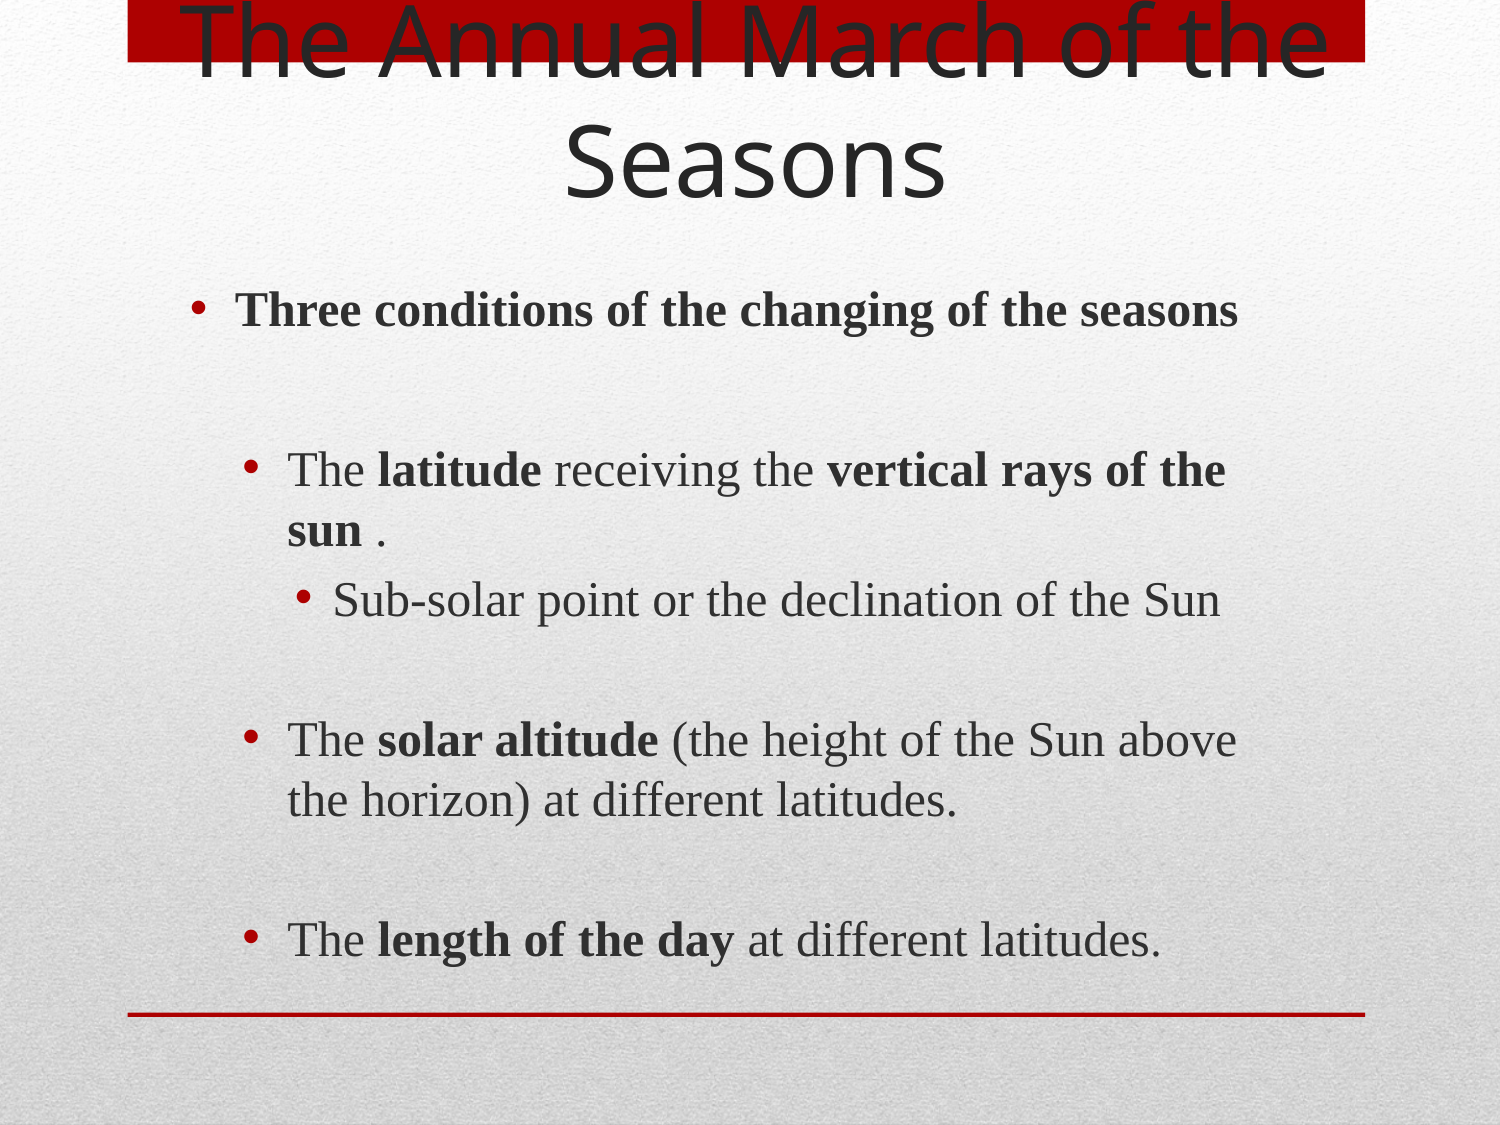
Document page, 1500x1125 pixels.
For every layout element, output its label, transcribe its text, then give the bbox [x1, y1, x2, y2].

title The Annual March of the Seasons [50, 37, 1463, 225]
list Three conditions of the changing of the seasons The latitude receiving the vertical rays of the sun . Sub-solar point or the declination of the Sun The solar altitude (the height of the Sun above the horizon) at different latitudes. The length of the day at different latitudes. [174, 249, 1313, 994]
